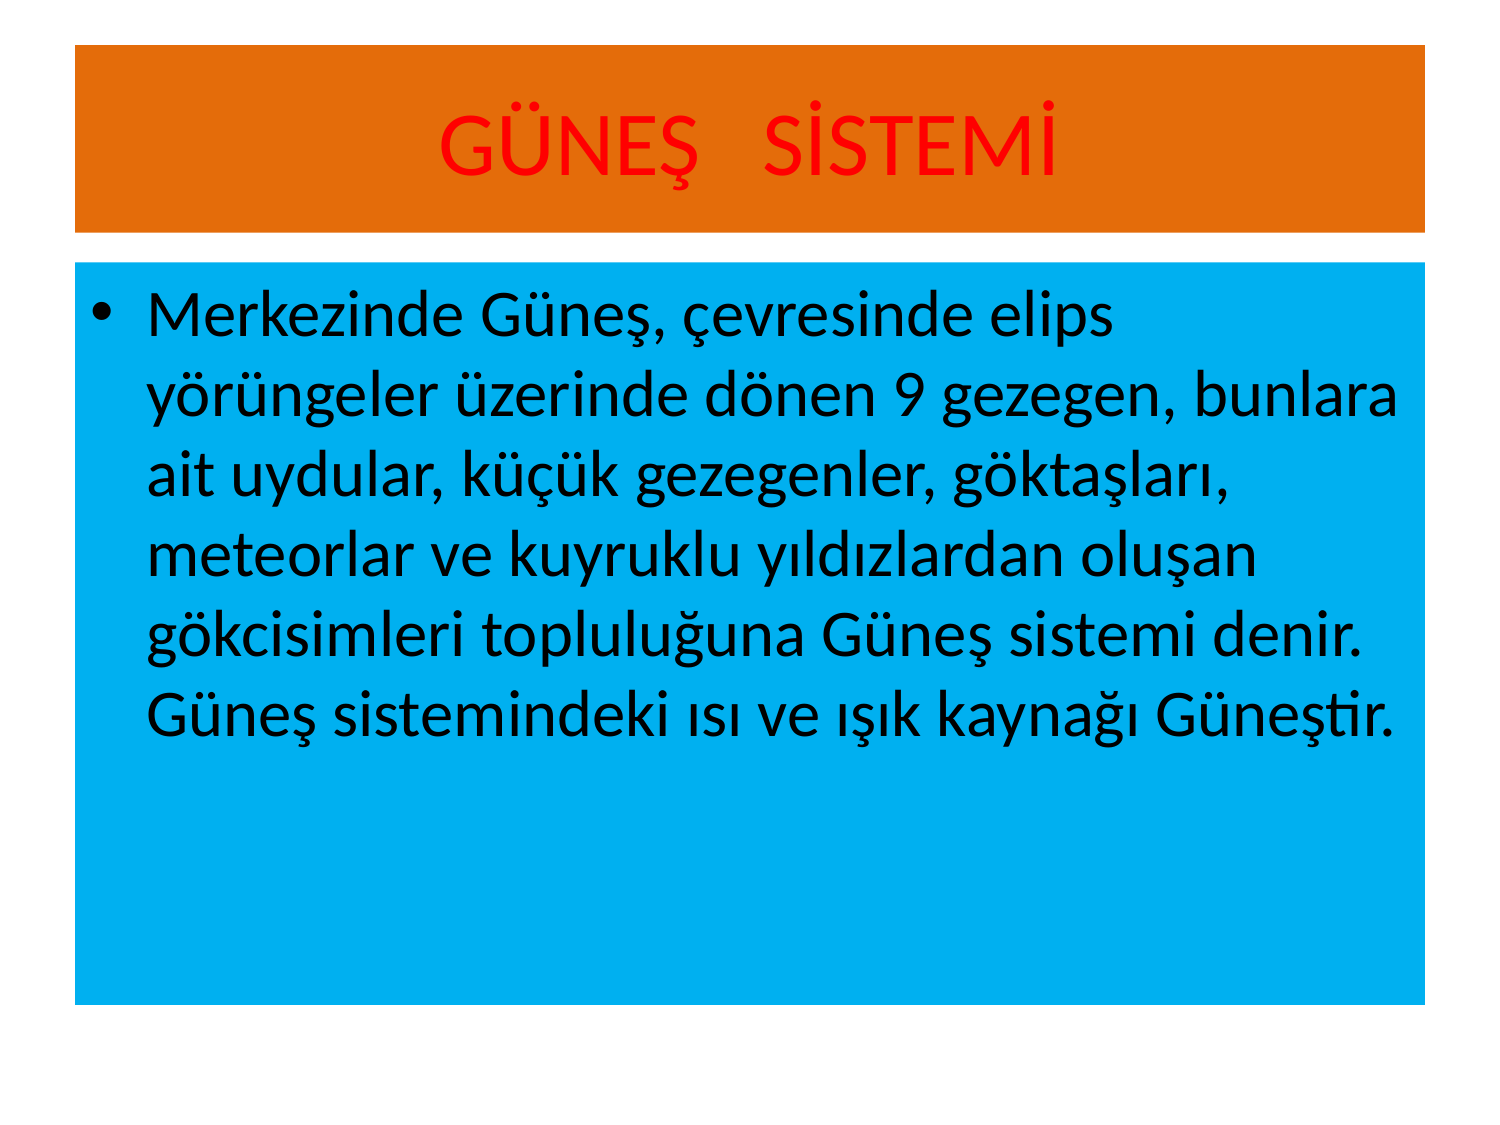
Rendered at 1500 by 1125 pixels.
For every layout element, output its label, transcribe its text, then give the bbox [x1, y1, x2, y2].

list Merkezinde Güneş, çevresinde elips yörüngeler üzerinde dönen 9 gezegen, bunlara ait uydular, küçük gezegenler, göktaşları, meteorlar ve kuyruklu yıldızlardan oluşan gökcisimleri topluluğuna Güneş sistemi denir. Güneş sistemindeki ısı ve ışık kaynağı Güneştir. [75, 262, 1425, 1005]
title GÜNEŞ SİSTEMİ [75, 45, 1425, 233]
